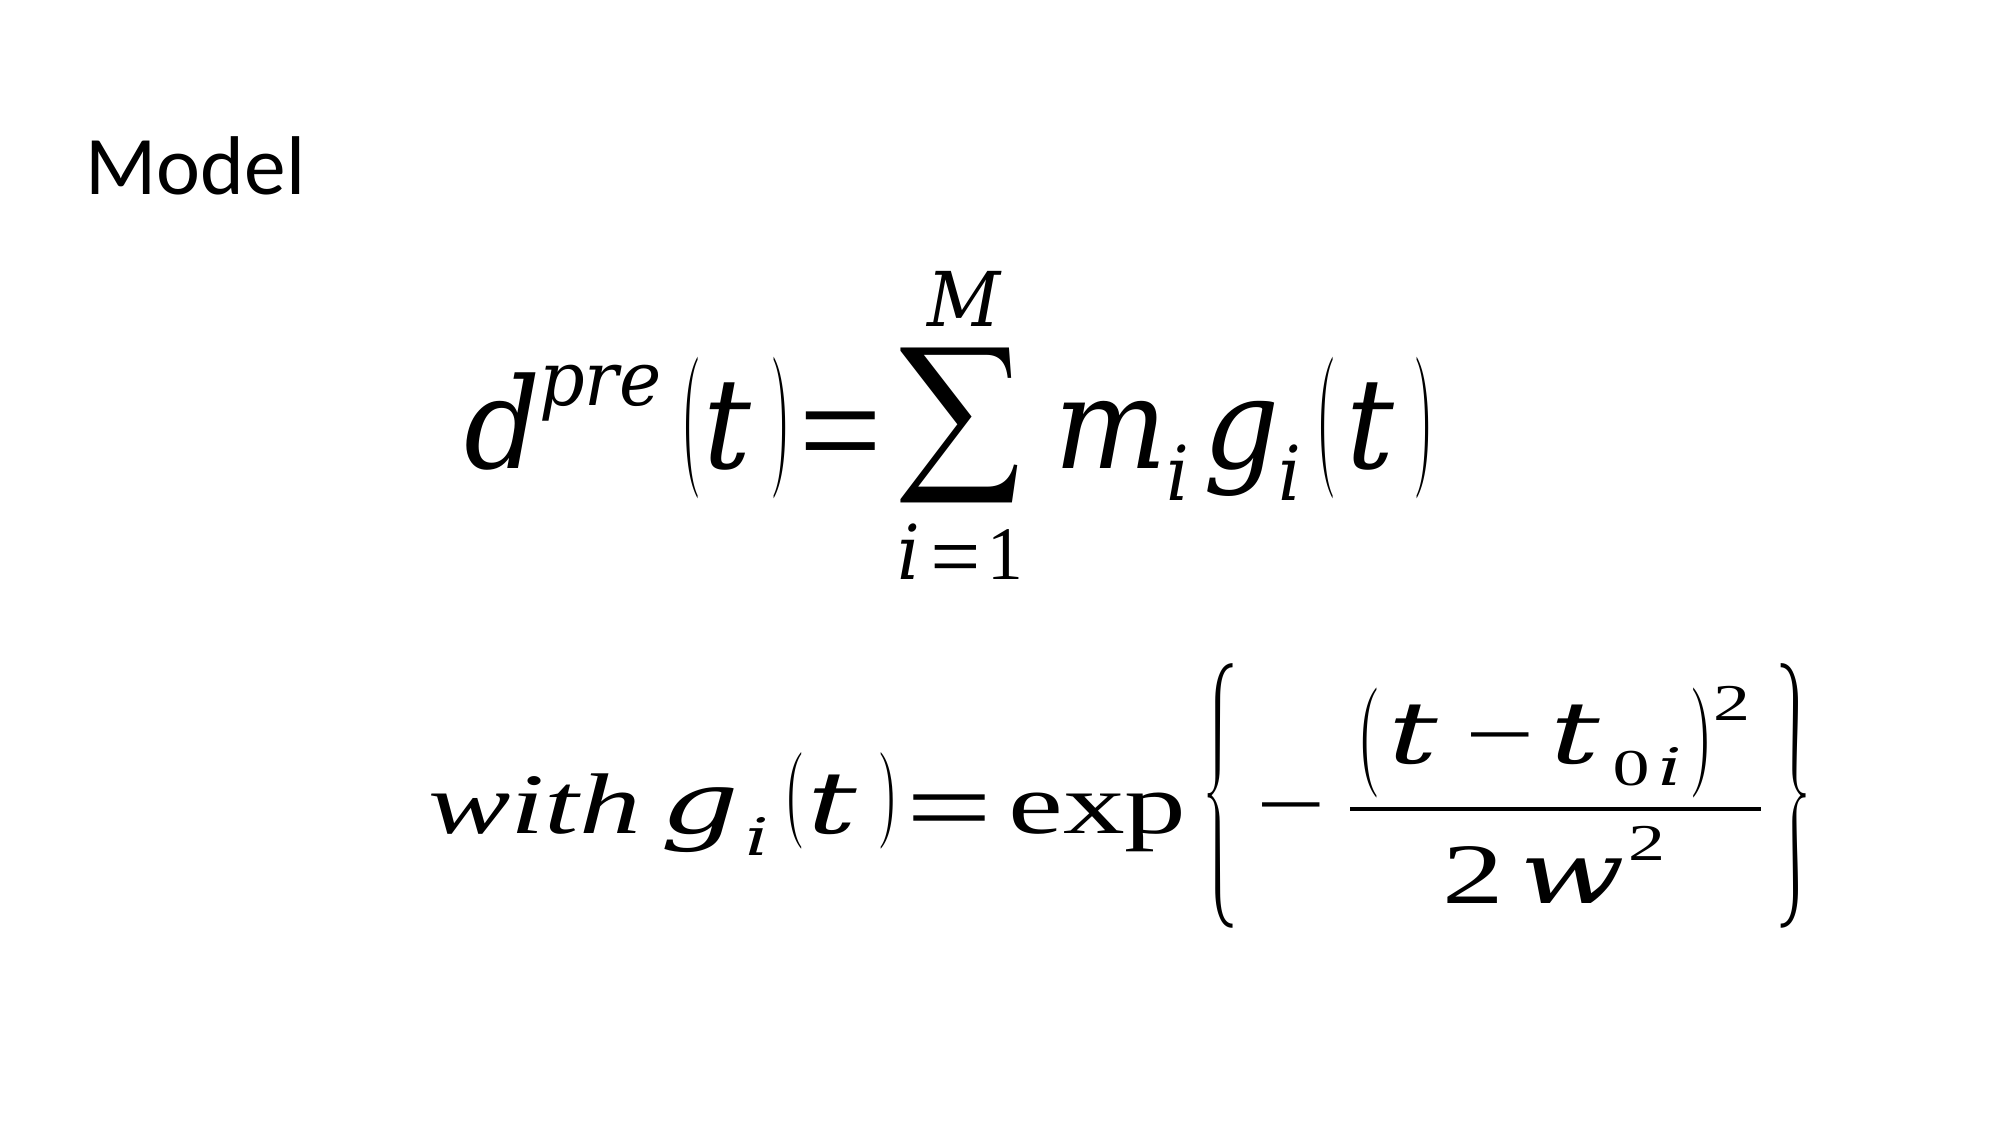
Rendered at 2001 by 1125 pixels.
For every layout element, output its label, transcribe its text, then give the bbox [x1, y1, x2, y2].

text_box Model [70, 103, 321, 219]
